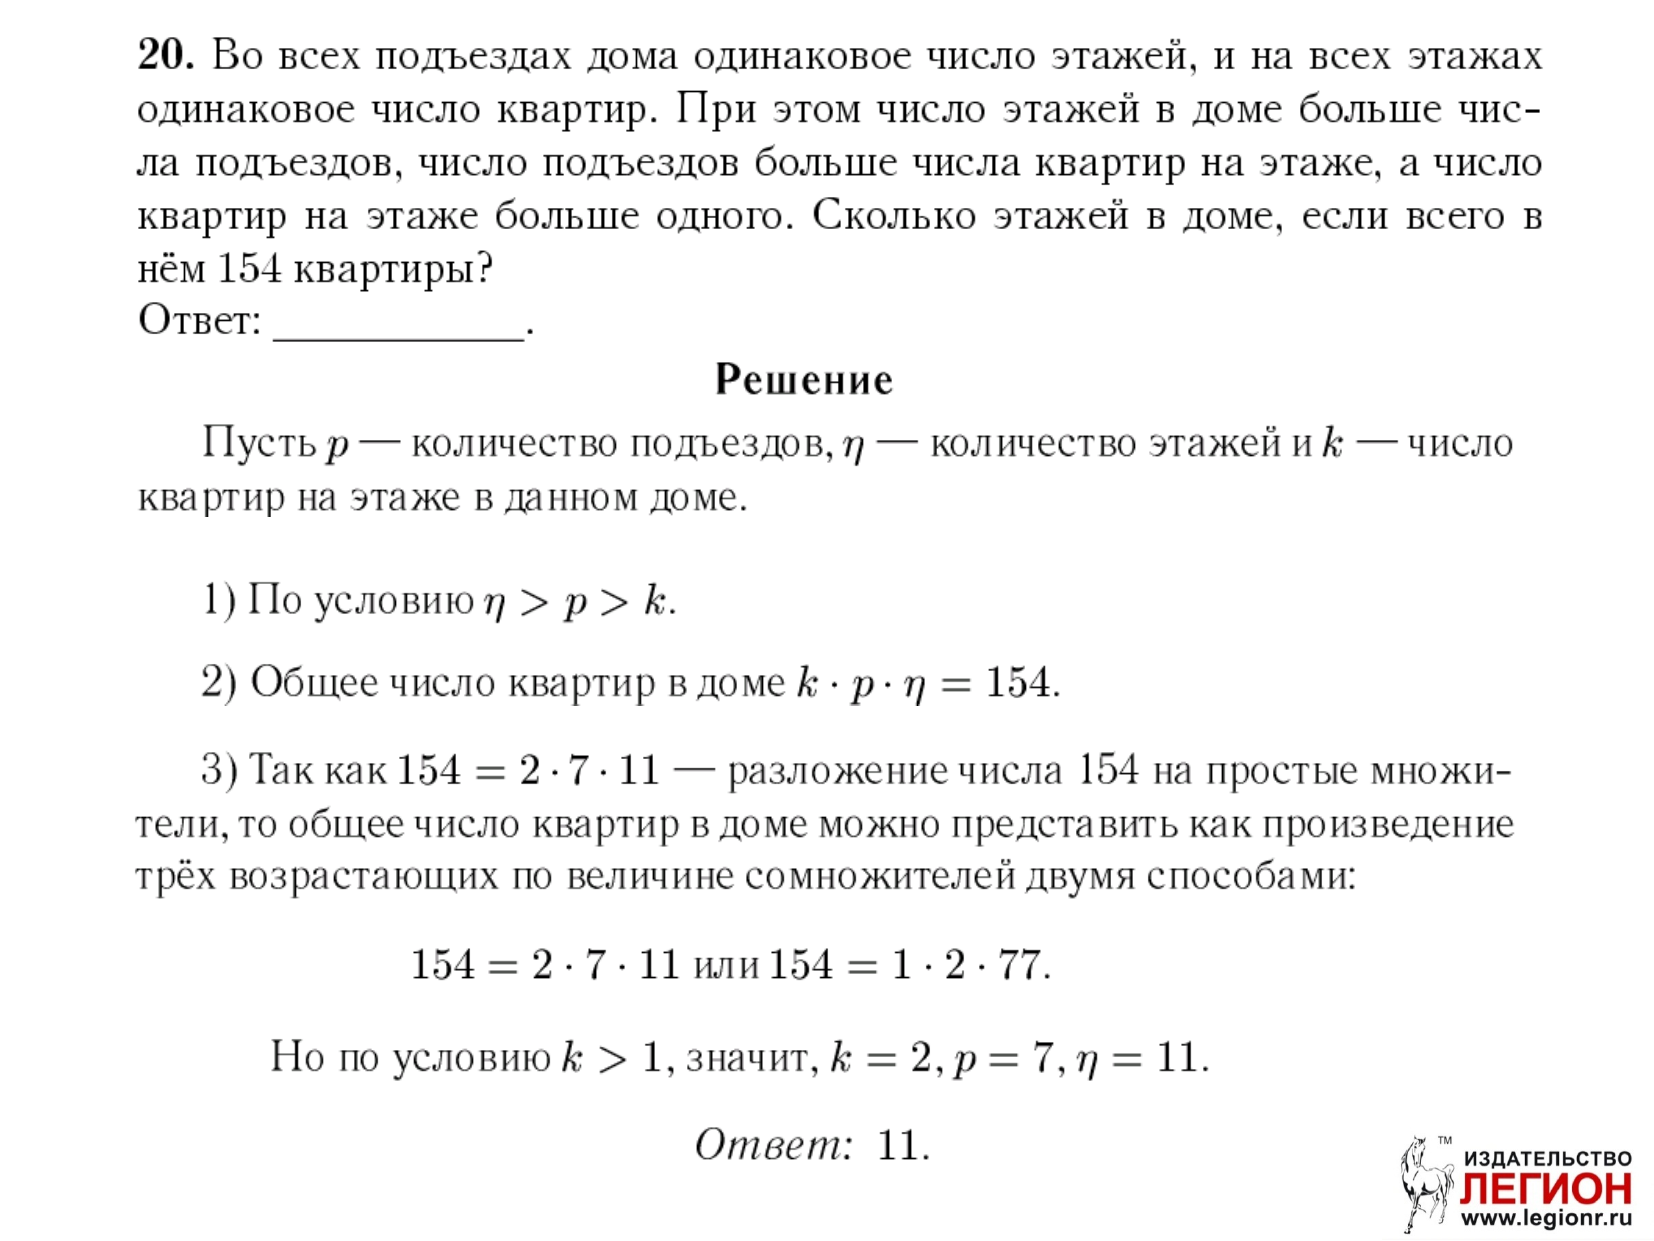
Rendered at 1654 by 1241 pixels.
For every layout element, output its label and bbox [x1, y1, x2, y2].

picture [685, 1123, 932, 1167]
picture [193, 572, 681, 629]
picture [264, 1029, 1213, 1084]
picture [200, 654, 1061, 706]
picture [123, 748, 1520, 1000]
picture [123, 22, 1554, 412]
picture [1381, 1116, 1654, 1241]
picture [135, 420, 1517, 517]
